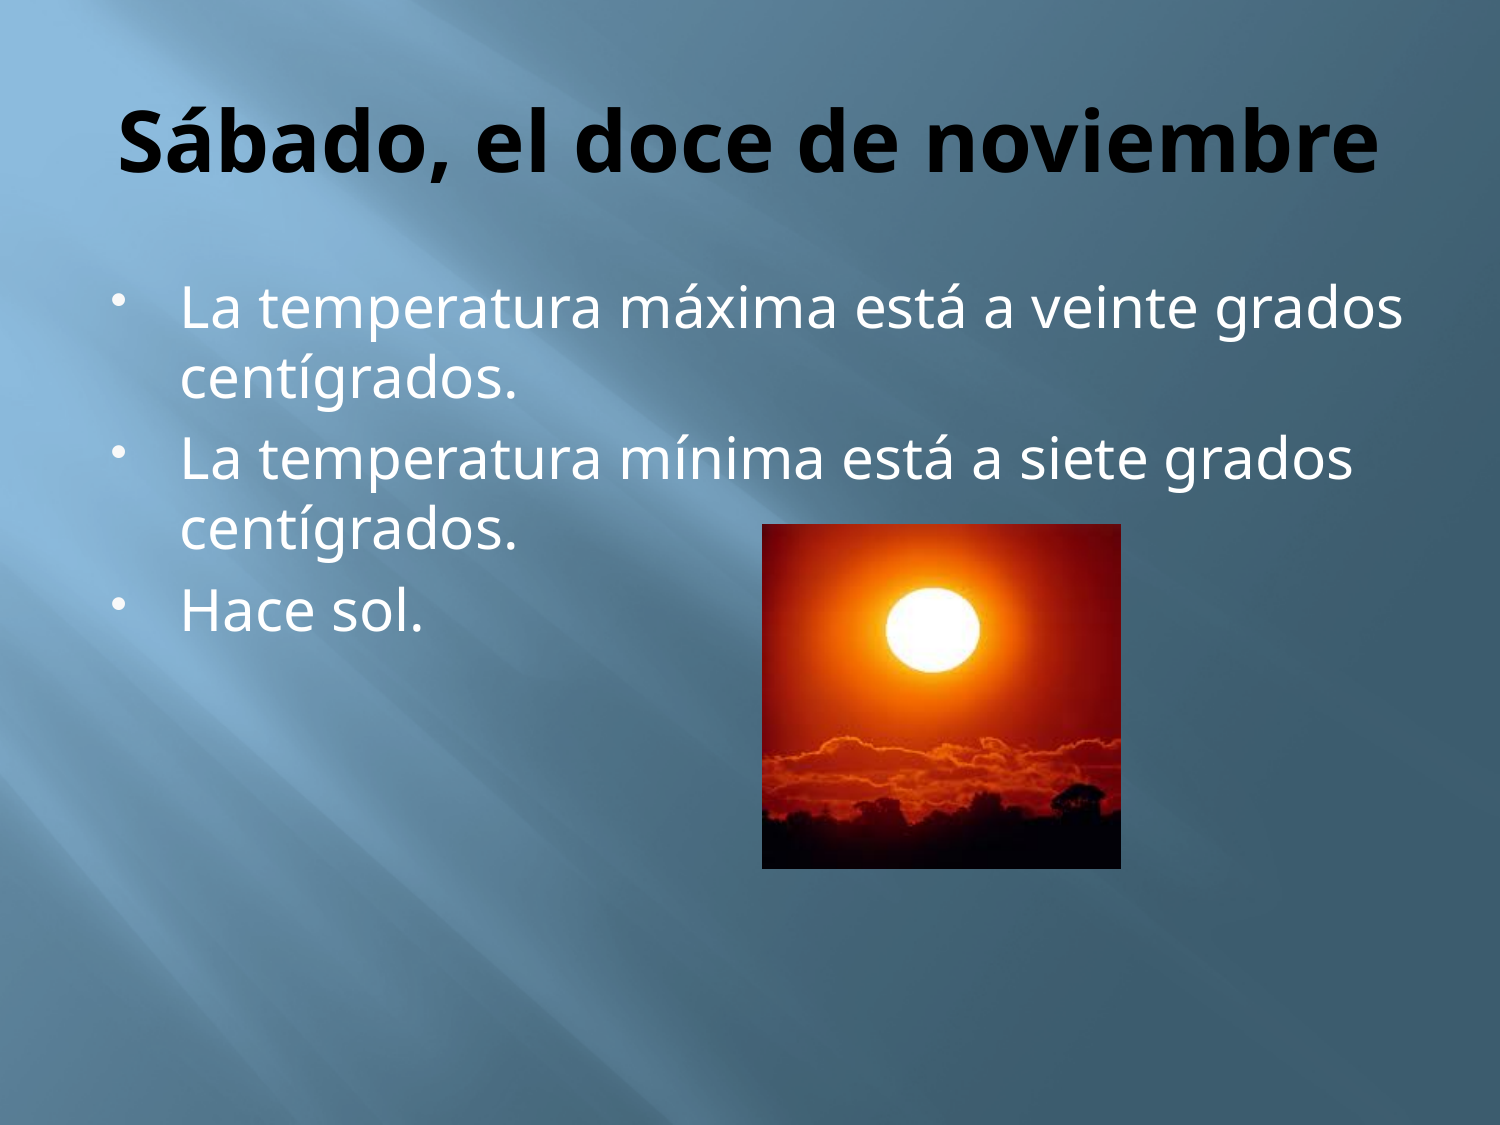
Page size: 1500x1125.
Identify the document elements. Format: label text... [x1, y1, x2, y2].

picture [762, 524, 1121, 869]
title Sábado, el doce de noviembre [75, 45, 1425, 233]
list La temperatura máxima está a veinte grados centígrados. La temperatura mínima está a siete grados centígrados. Hace sol. [75, 262, 1425, 1035]
